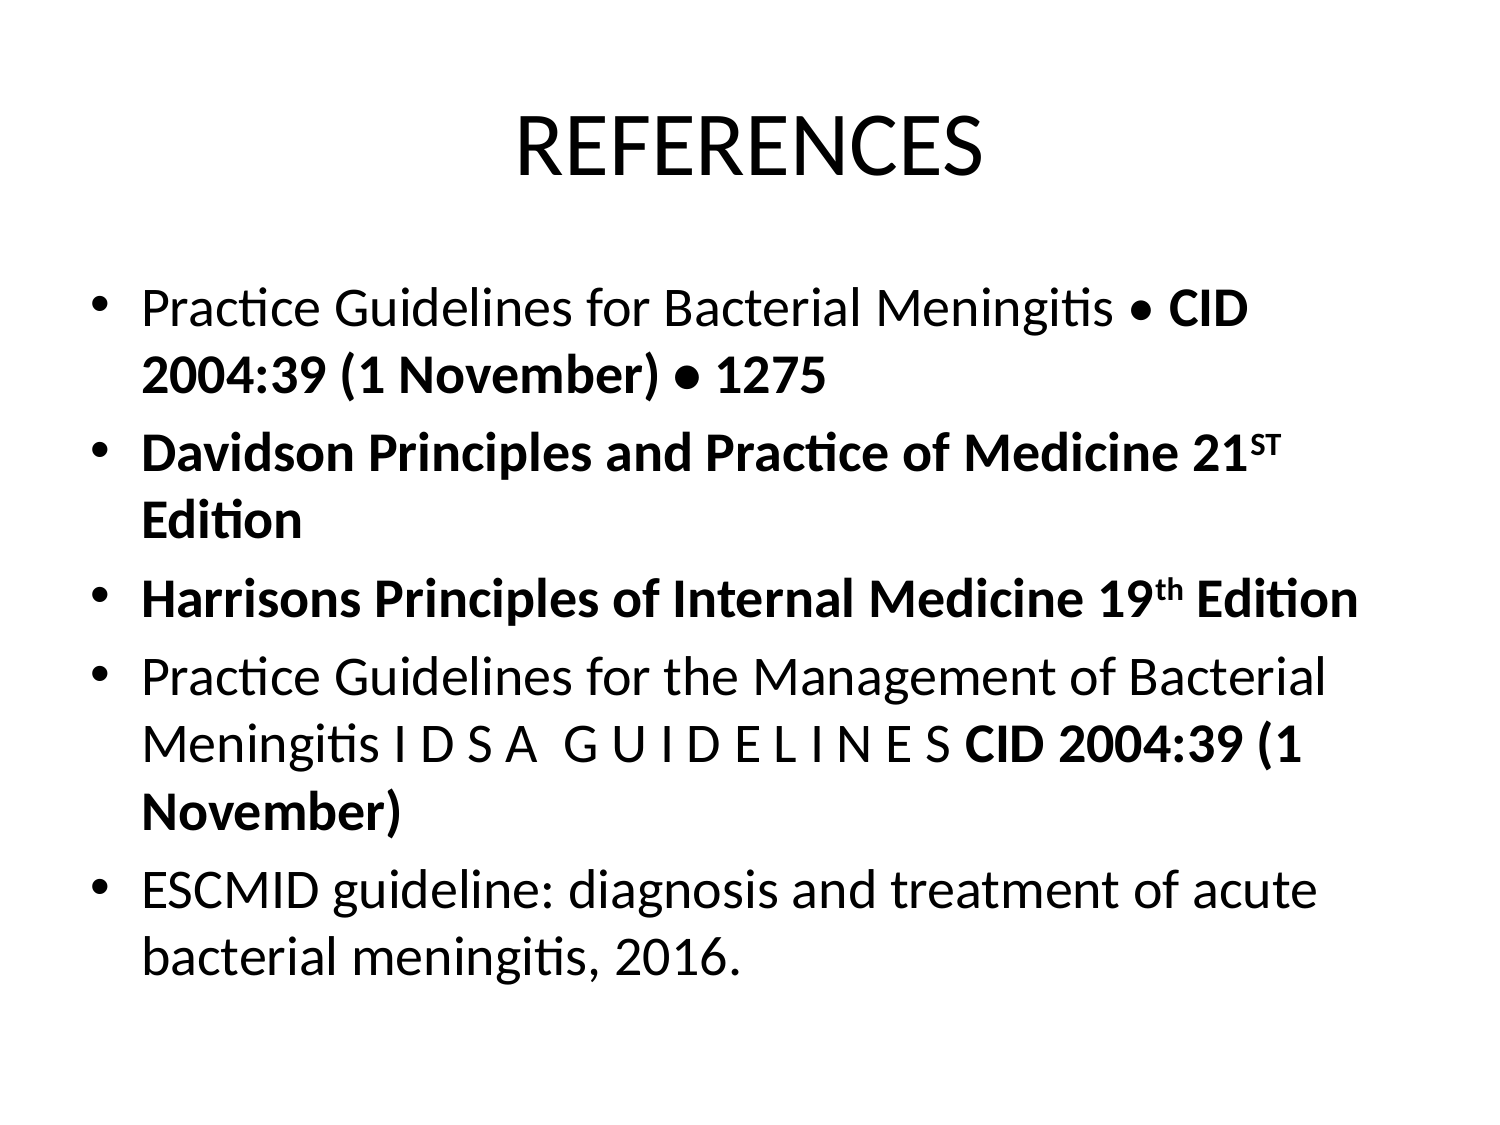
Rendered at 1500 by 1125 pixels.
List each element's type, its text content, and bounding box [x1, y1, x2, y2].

title REFERENCES [75, 45, 1425, 233]
list Practice Guidelines for Bacterial Meningitis • CID 2004:39 (1 November) • 1275 Davidson Principles and Practice of Medicine 21ST Edition Harrisons Principles of Internal Medicine 19th Edition Practice Guidelines for the Management of Bacterial Meningitis I D S A G U I D E L I N E S CID 2004:39 (1 November) ESCMID guideline: diagnosis and treatment of acute bacterial meningitis, 2016. [75, 262, 1425, 1005]
